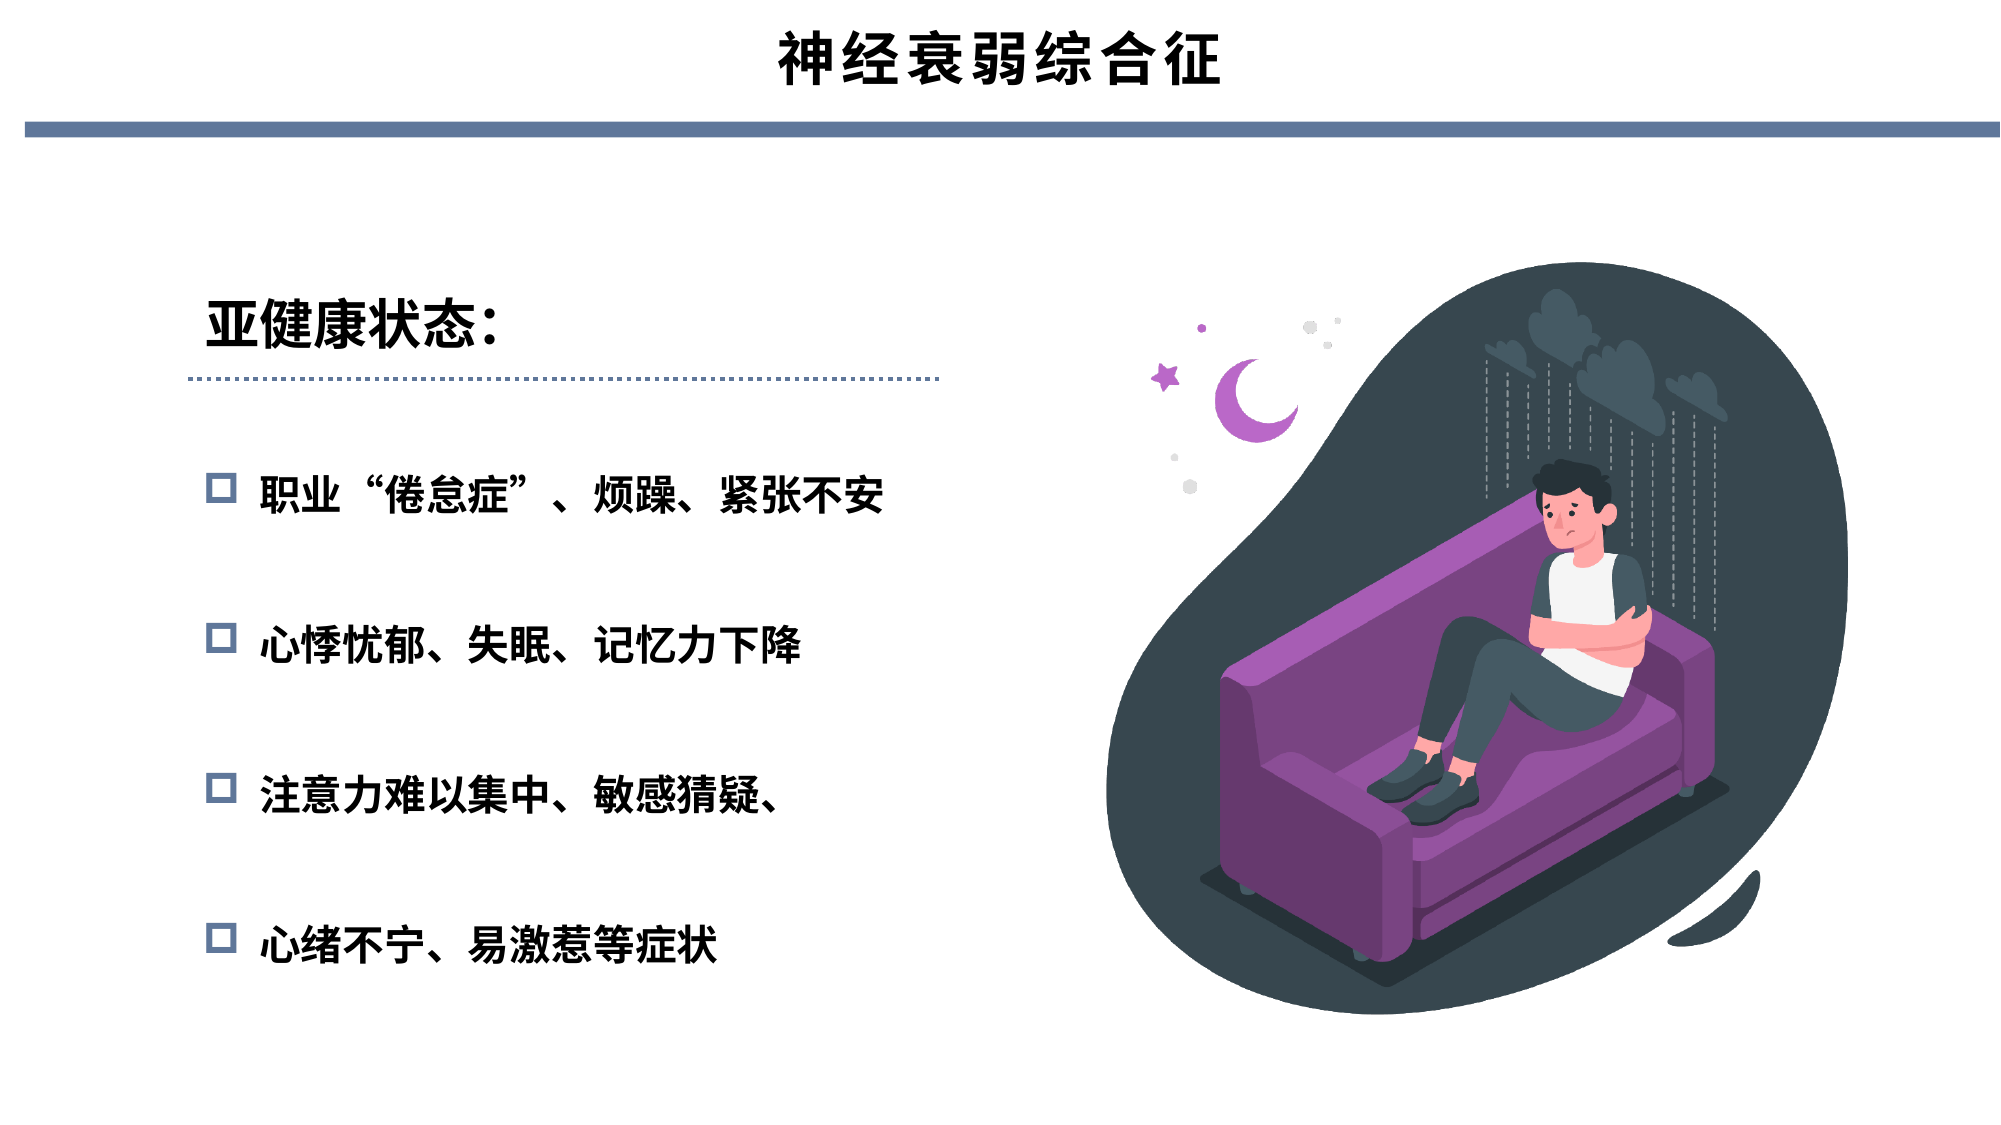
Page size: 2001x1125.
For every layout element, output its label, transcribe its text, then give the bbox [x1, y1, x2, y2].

text_box [24, 121, 2000, 138]
text_box 神经衰弱综合征 [762, 15, 1238, 100]
text_box 亚健康状态： [190, 282, 546, 363]
text_box 职业“倦怠症”、烦躁、紧张不安 心悸忧郁、失眠、记忆力下降 注意力难以集中、敏感猜疑、 心绪不宁、易激惹等症状 [188, 436, 1068, 976]
picture [1068, 229, 1886, 1047]
